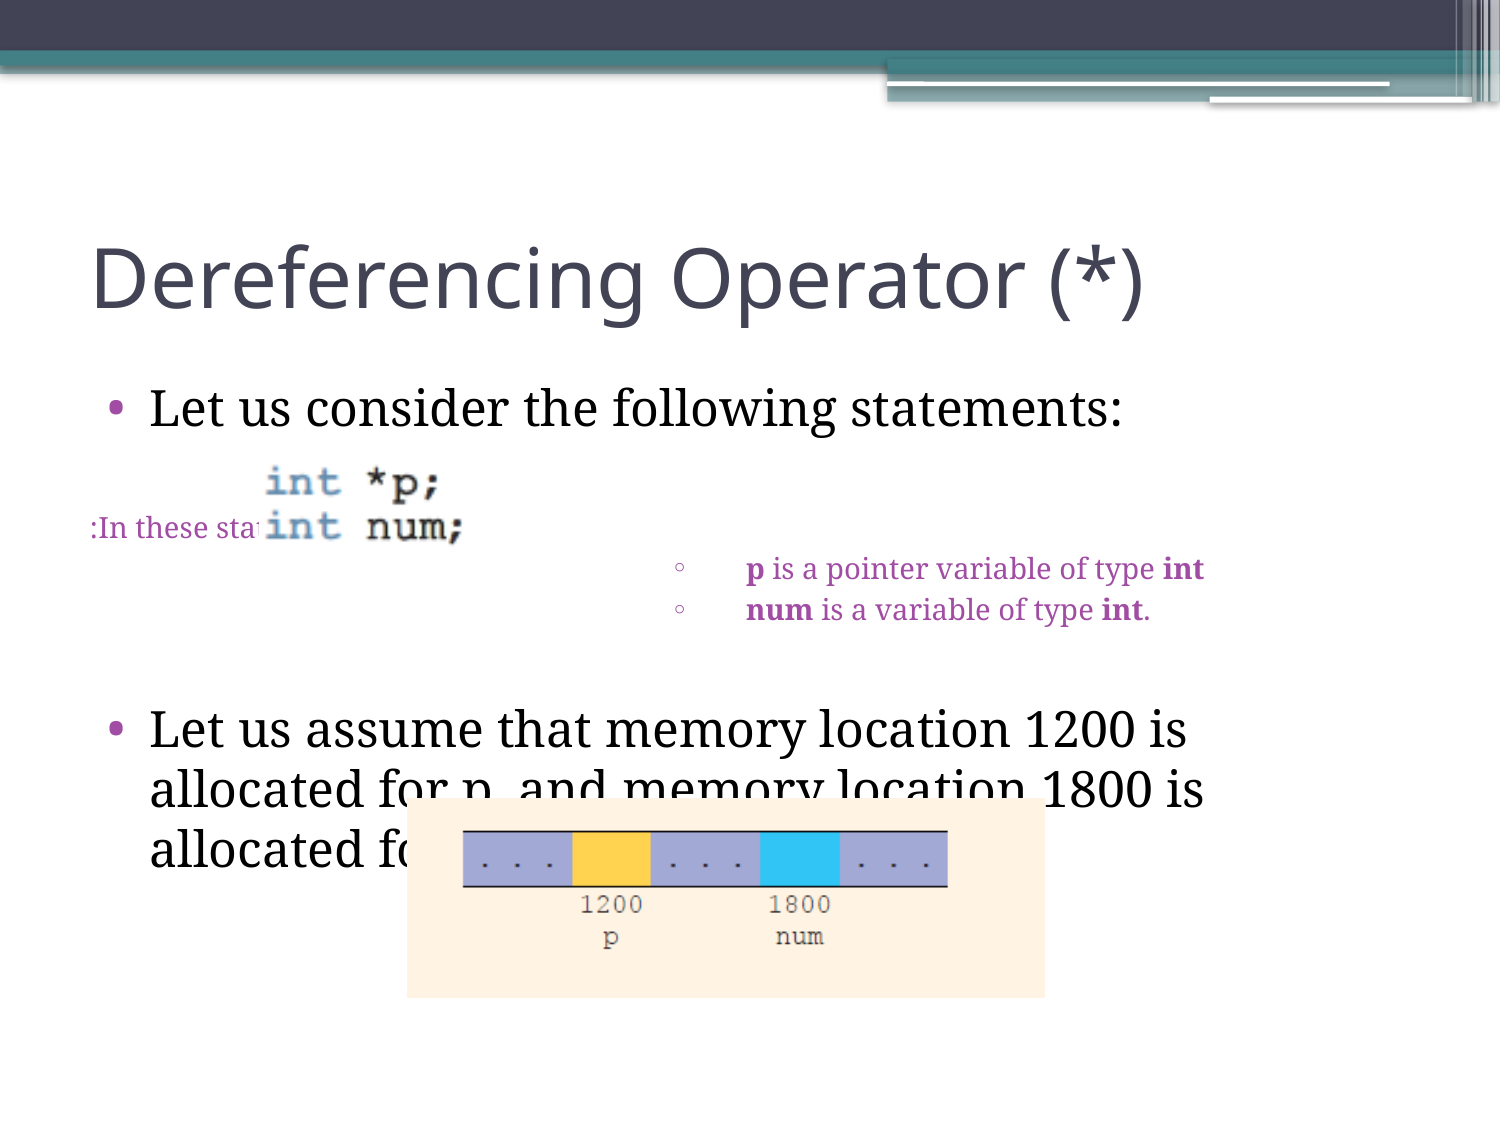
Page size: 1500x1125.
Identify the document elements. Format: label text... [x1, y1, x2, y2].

title Dereferencing Operator (*) [75, 187, 1425, 363]
picture [259, 455, 618, 569]
list Let us consider the following statements: In these statements: p is a pointer variable of type int num is a variable of type int. Let us assume that memory location 1200 is allocated for p, and memory location 1800 is allocated for num. [75, 368, 1425, 1079]
picture [407, 798, 1046, 998]
